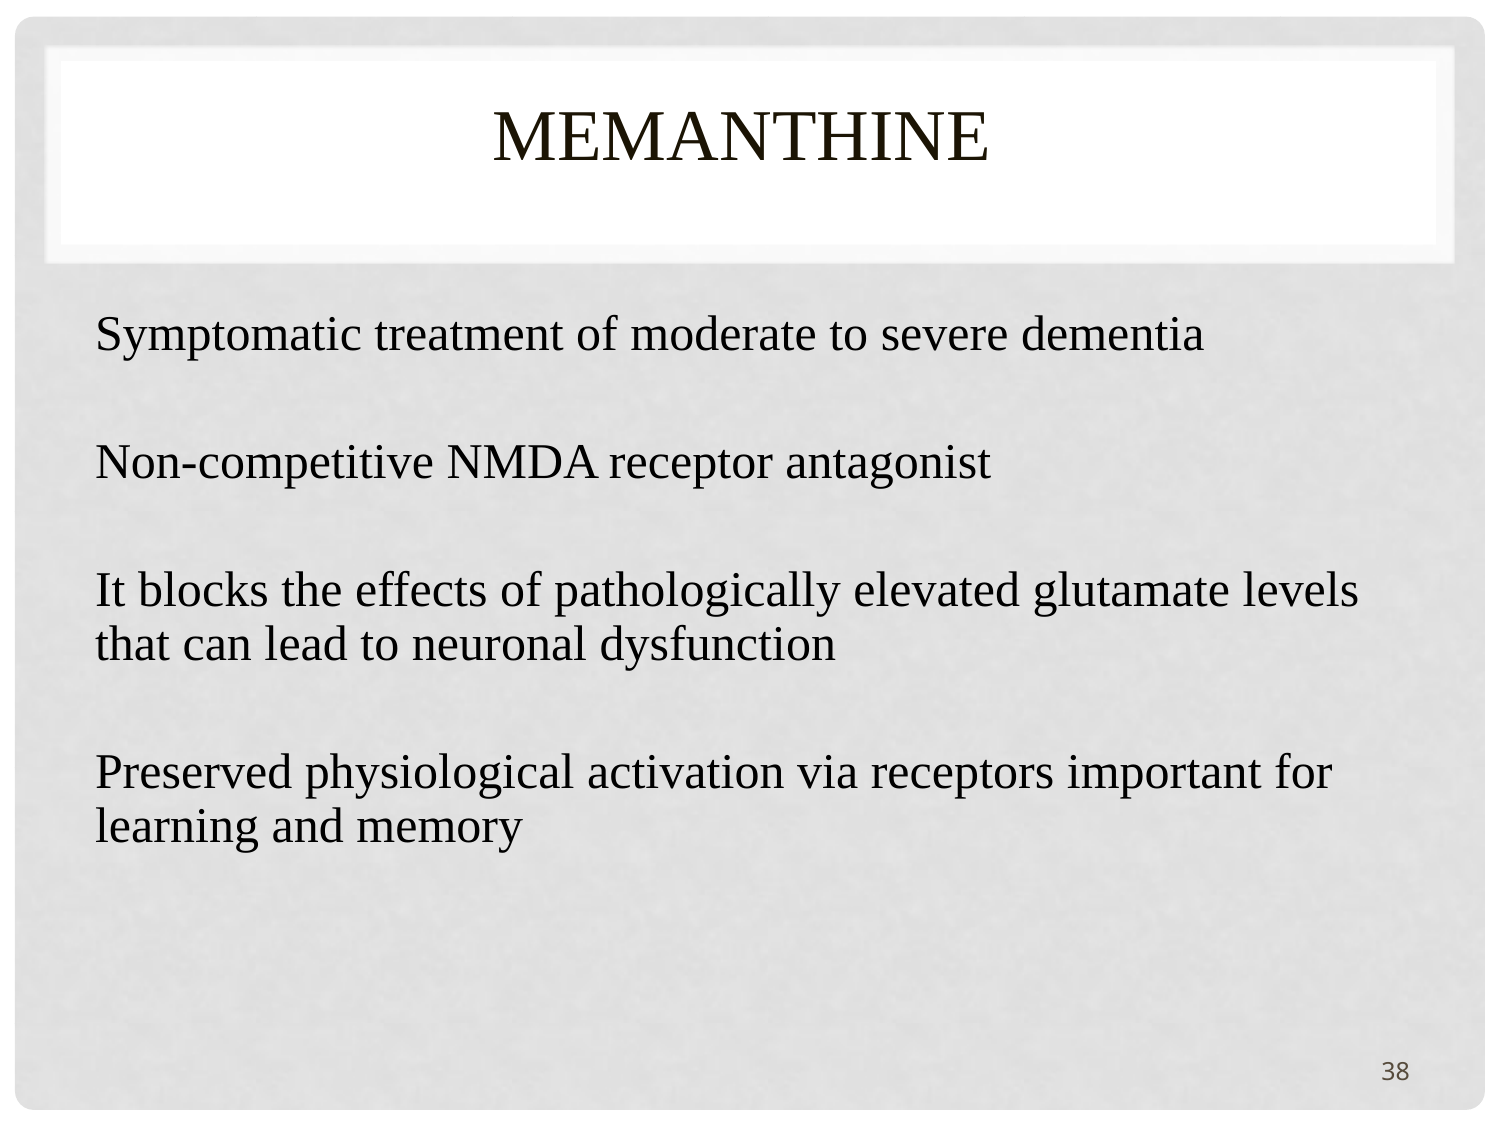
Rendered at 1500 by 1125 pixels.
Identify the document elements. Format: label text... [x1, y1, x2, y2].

title MEMANTHINE [412, 37, 1072, 225]
text_box Symptomatic treatment of moderate to severe dementia Non-competitive NMDA receptor antagonist It blocks the effects of pathologically elevated glutamate levels that can lead to neuronal dysfunction Preserved physiological activation via receptors important for learning and memory [79, 299, 1450, 1053]
slide_number 38 [1074, 1042, 1425, 1103]
